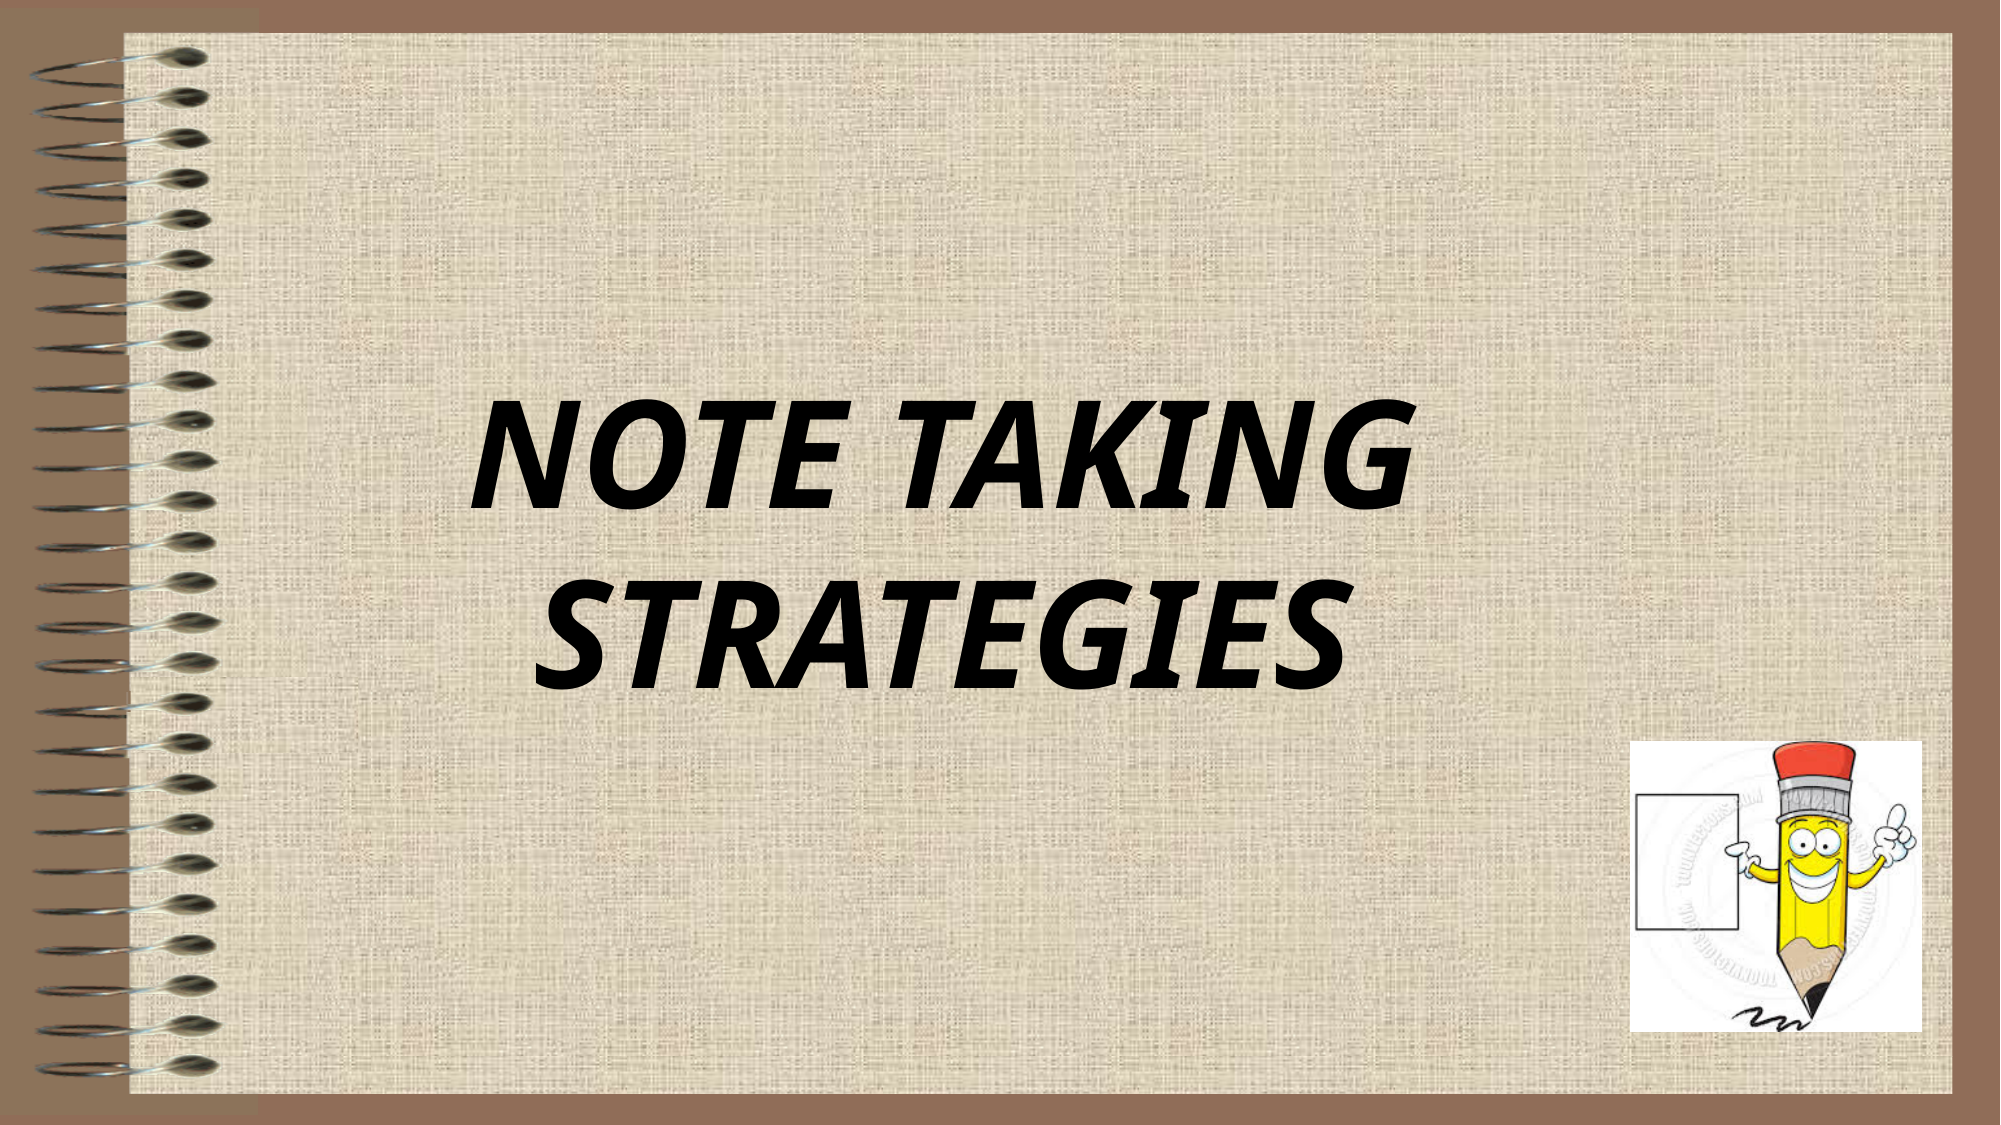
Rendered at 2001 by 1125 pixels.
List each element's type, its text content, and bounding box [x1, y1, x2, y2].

picture [0, 8, 1953, 1115]
list NOTE TAKING STRATEGIES [112, 351, 1775, 774]
